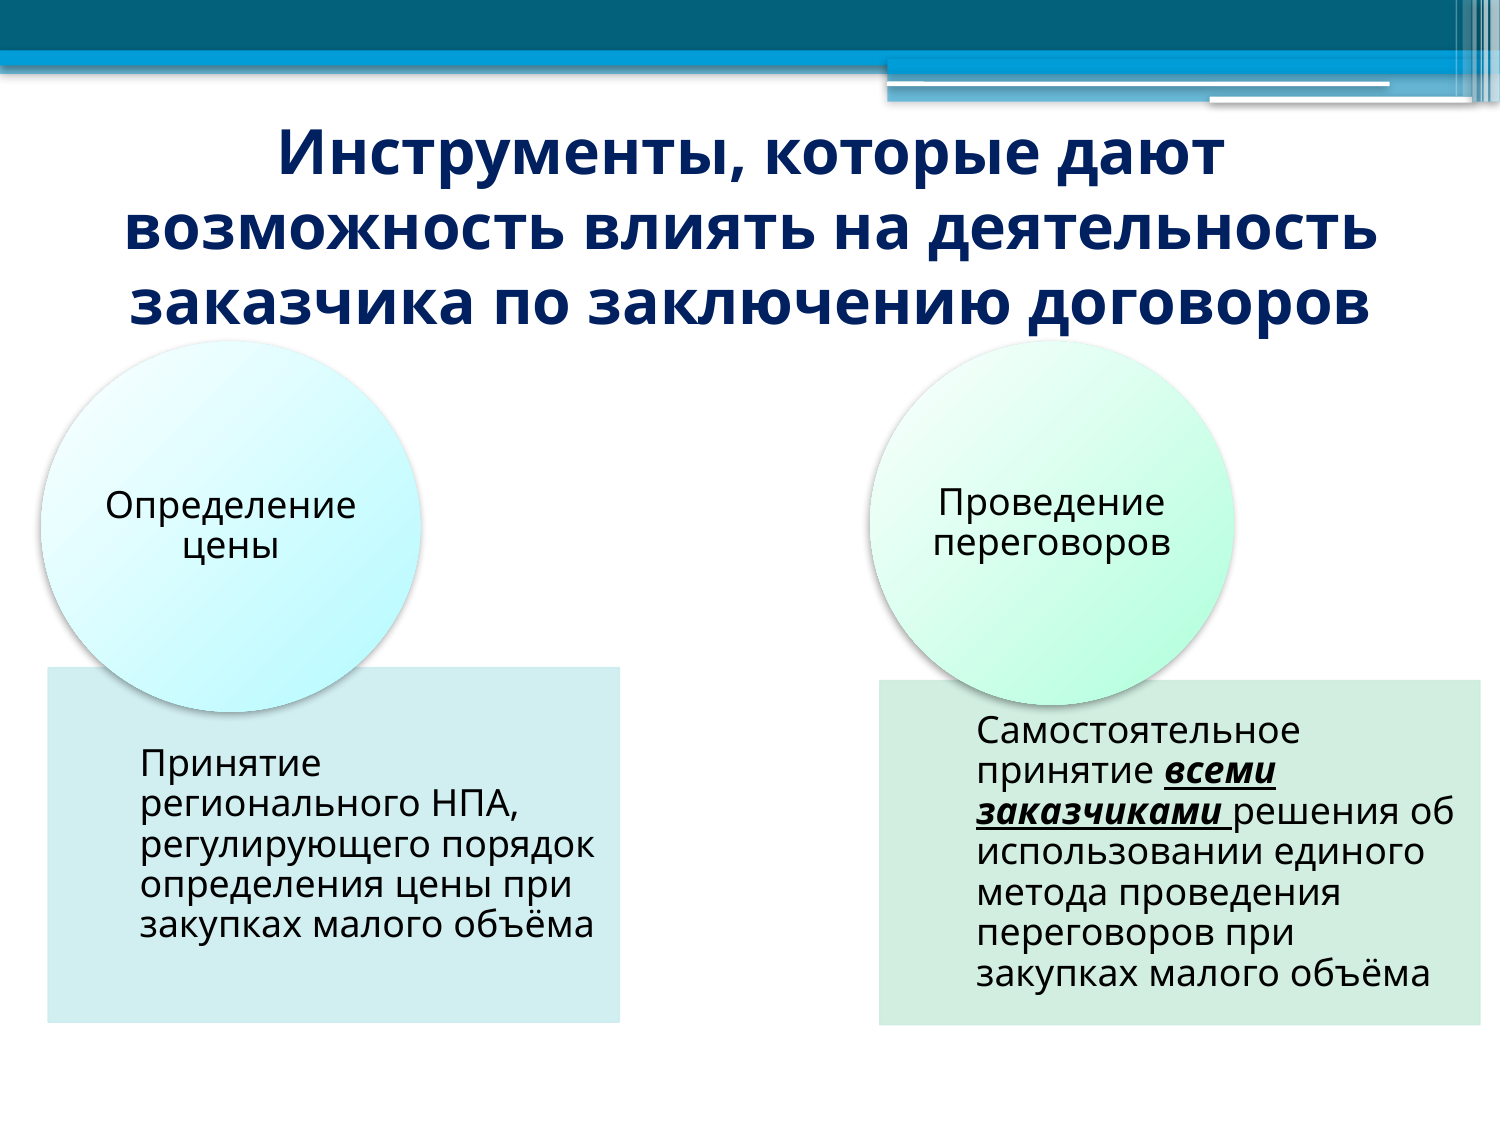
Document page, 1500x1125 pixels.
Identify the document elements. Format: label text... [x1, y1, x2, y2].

title Инструменты, которые дают возможность влиять на деятельность заказчика по заключению договоров [76, 137, 1427, 169]
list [41, 172, 1483, 1099]
